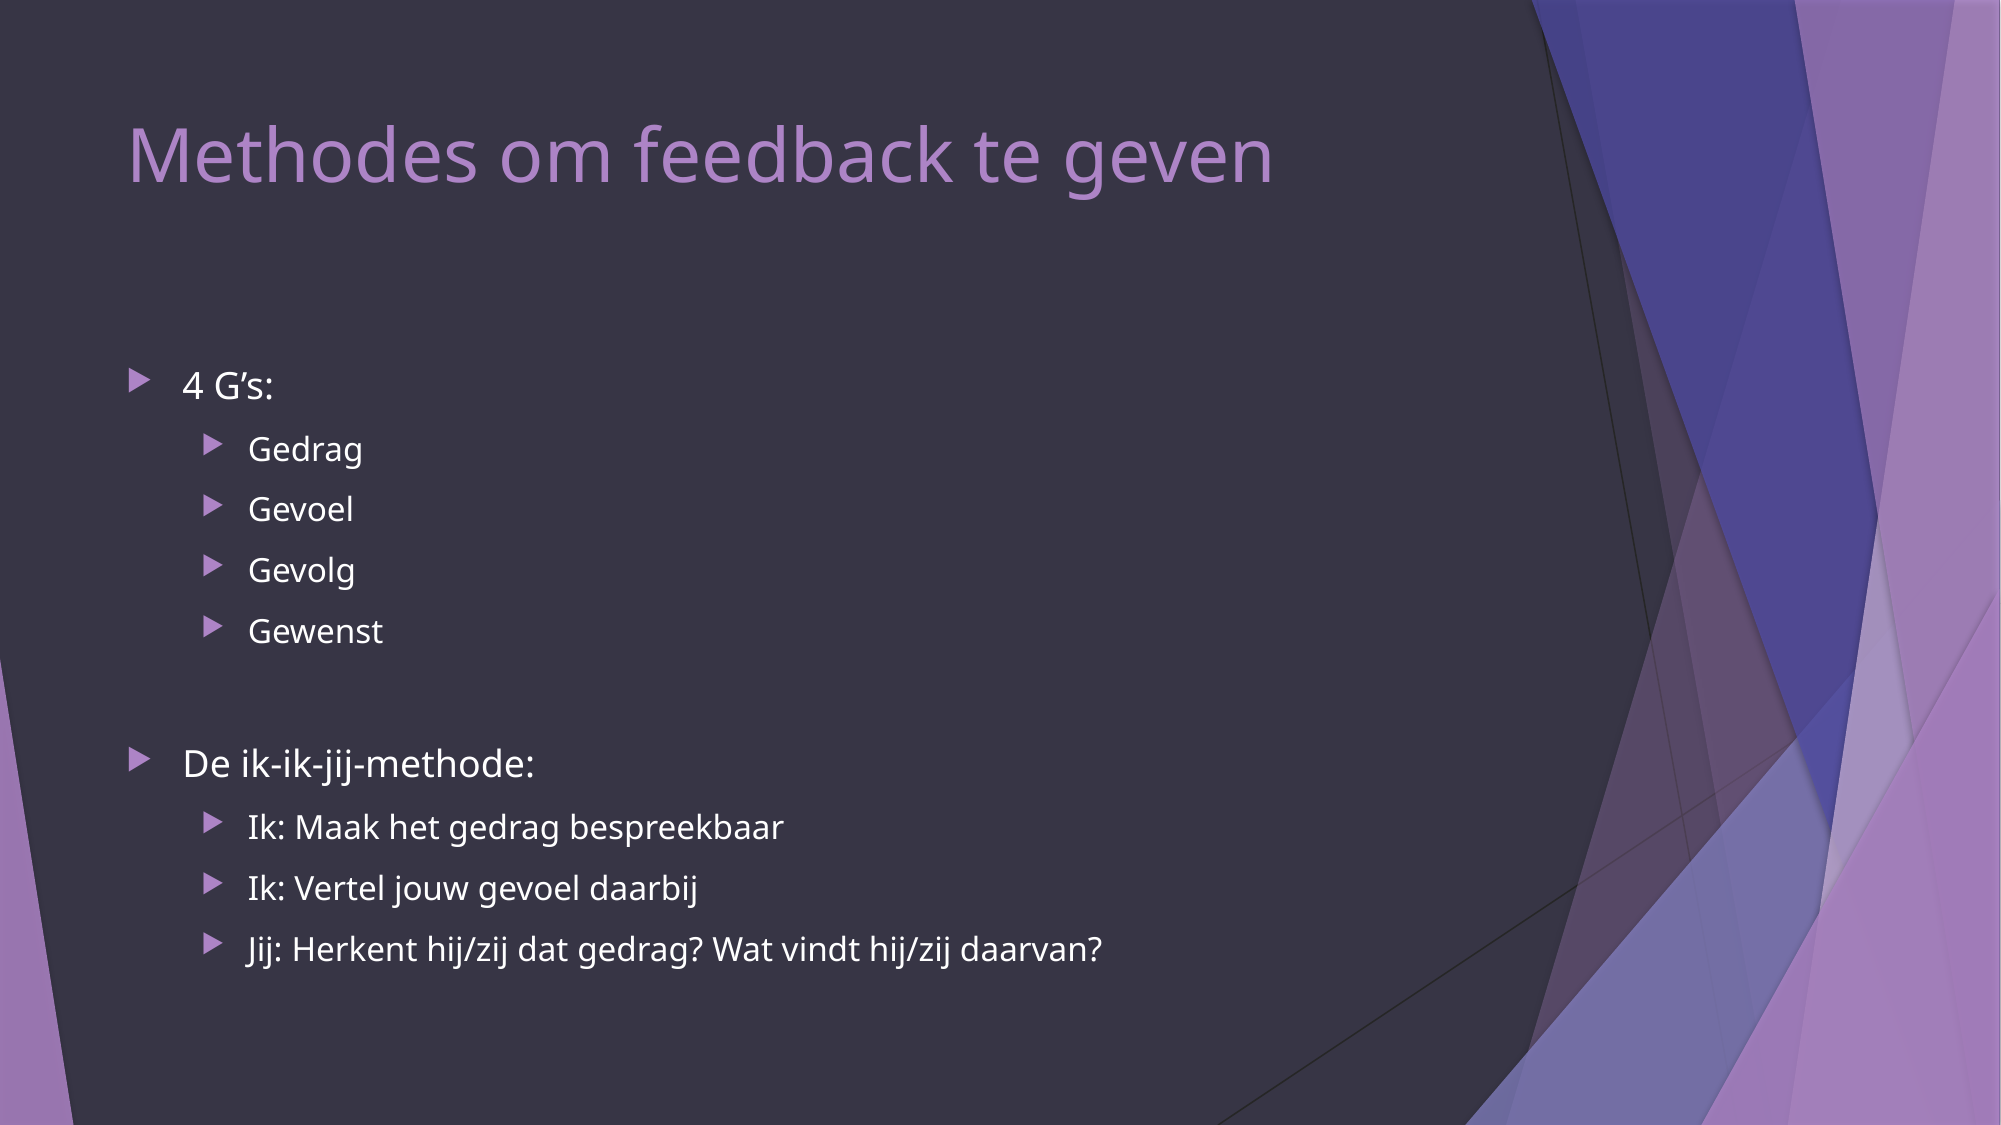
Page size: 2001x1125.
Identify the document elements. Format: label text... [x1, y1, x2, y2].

list 4 G’s: Gedrag Gevoel Gevolg Gewenst De ik-ik-jij-methode: Ik: Maak het gedrag bespreekbaar Ik: Vertel jouw gevoel daarbij Jij: Herkent hij/zij dat gedrag? Wat vindt hij/zij daarvan? [111, 354, 1522, 1092]
title Methodes om feedback te geven [111, 99, 1522, 317]
